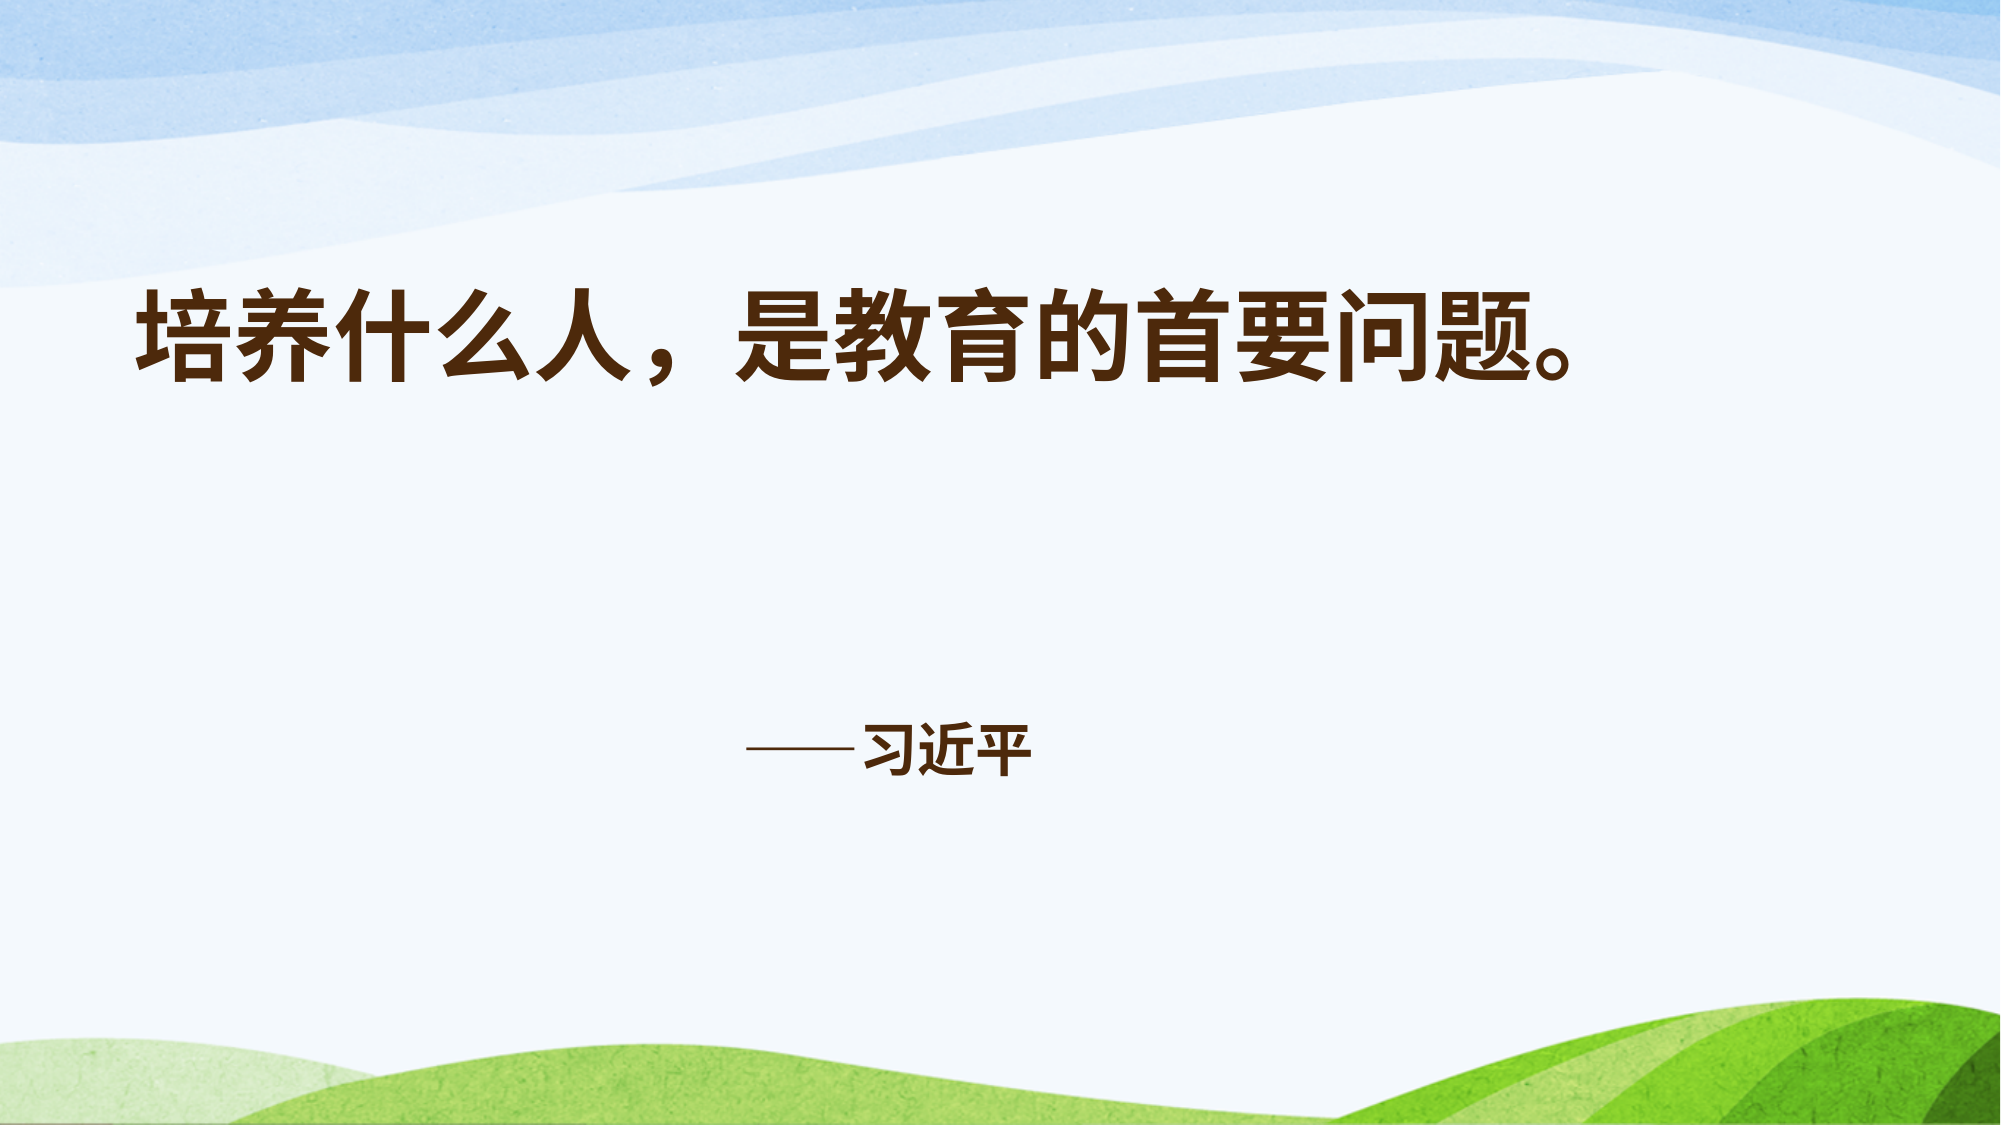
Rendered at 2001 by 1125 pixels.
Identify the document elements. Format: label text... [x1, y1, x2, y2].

picture [0, 0, 2001, 1125]
title 培养什么人，是教育的首要问题。 ——习近平 [118, 590, 1800, 791]
